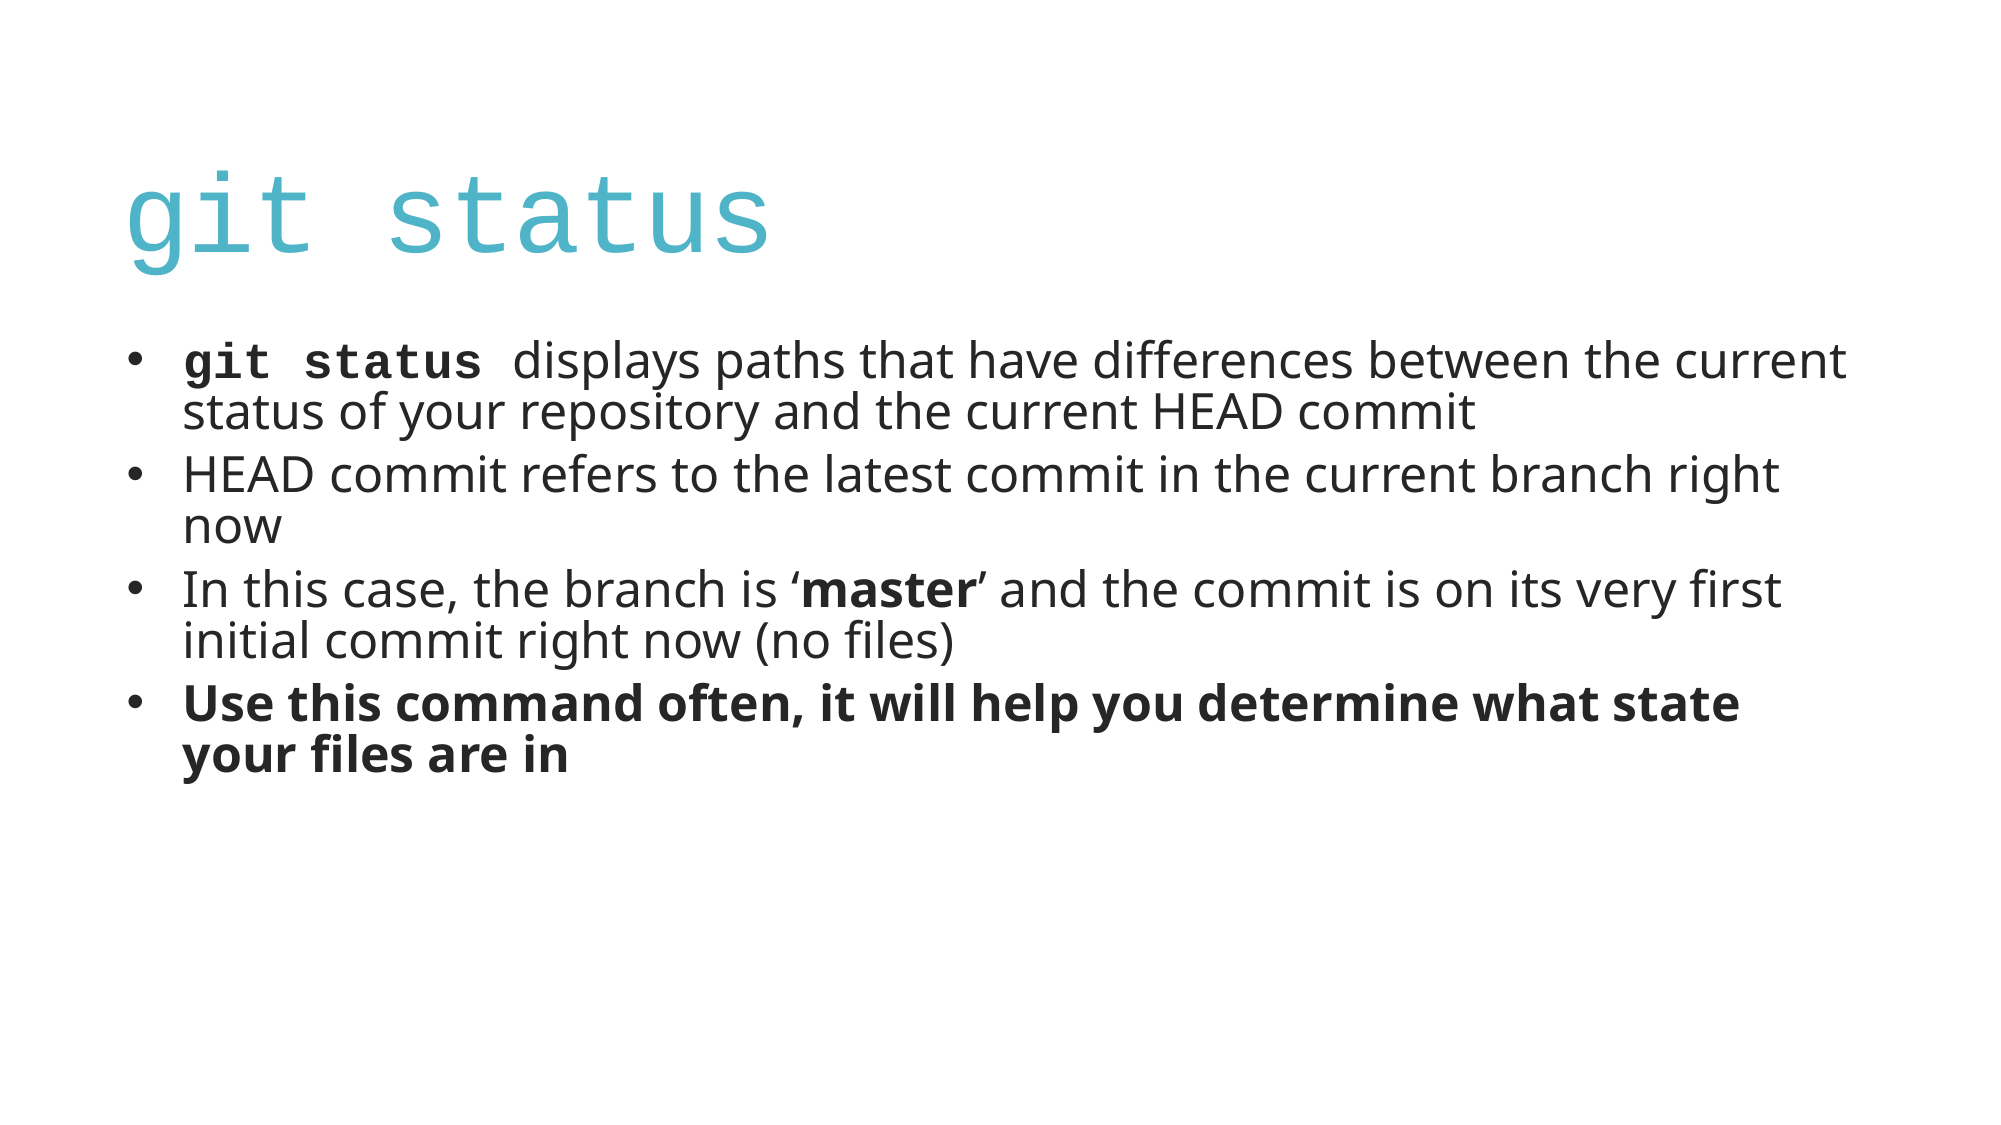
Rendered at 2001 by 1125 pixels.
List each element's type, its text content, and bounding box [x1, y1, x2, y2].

list git status displays paths that have differences between the current status of your repository and the current HEAD commit HEAD commit refers to the latest commit in the current branch right now In this case, the branch is ‘master’ and the commit is on its very first initial commit right now (no files) Use this command often, it will help you determine what state your files are in [111, 329, 1876, 948]
title git status [107, 81, 1875, 354]
